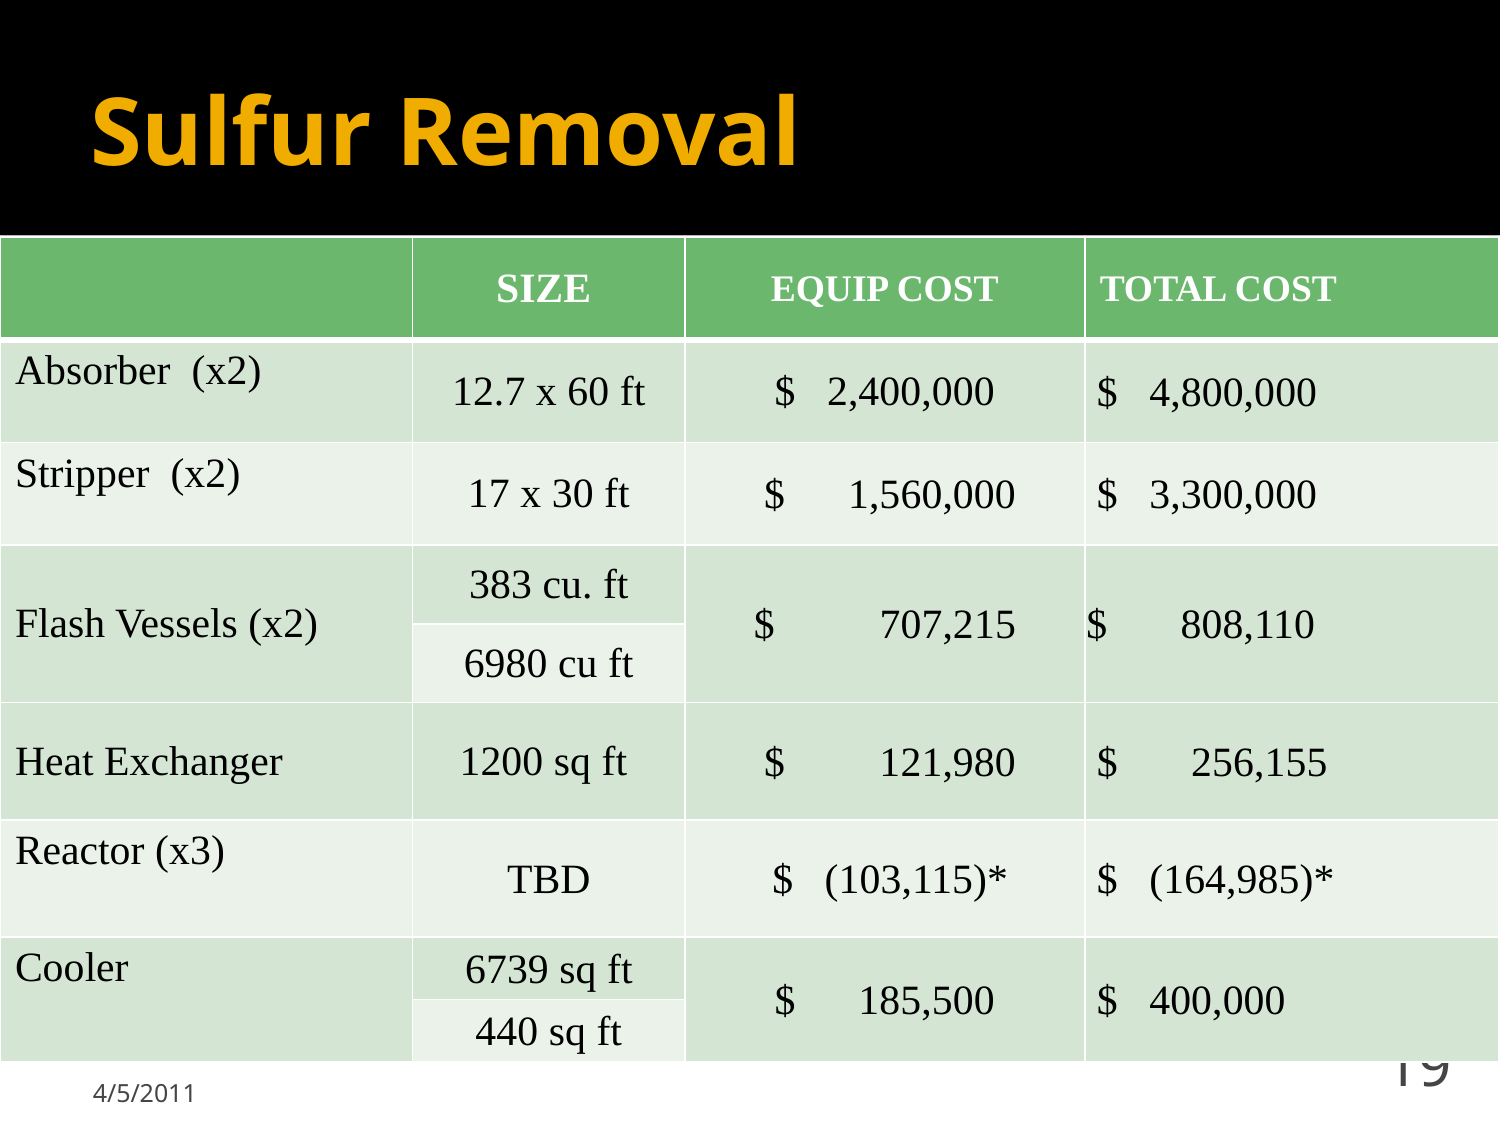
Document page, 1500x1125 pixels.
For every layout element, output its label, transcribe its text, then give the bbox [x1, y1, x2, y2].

table_cell $ 2,400,000 [686, 343, 1084, 442]
table_cell $ 256,155 [1086, 703, 1498, 819]
table_cell 1200 sq ft [413, 703, 684, 819]
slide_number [75, 1063, 425, 1108]
table_cell $ 707,215 [686, 546, 1084, 702]
table_cell 6739 sq ft [413, 938, 684, 999]
table_cell $ 400,000 [1086, 938, 1498, 1061]
slide_number 19 [1345, 1063, 1467, 1108]
table_cell $ 4,800,000 [1086, 343, 1498, 442]
table_cell 383 cu. ft [413, 546, 684, 623]
table_cell $ 808,110 [1086, 546, 1498, 702]
table_cell Cooler [1, 938, 412, 1061]
table_cell Stripper (x2) [1, 443, 412, 544]
table_header EQUIP COST [686, 238, 1084, 337]
table_header SIZE [413, 238, 684, 337]
table_cell Absorber (x2) [1, 343, 412, 442]
table_cell $ 1,560,000 [686, 443, 1084, 544]
table_cell $ 121,980 [686, 703, 1084, 819]
table_cell 440 sq ft [413, 1000, 684, 1061]
table_cell 6980 cu ft [413, 625, 684, 702]
table_cell 17 x 30 ft [413, 443, 684, 544]
table_cell $ 3,300,000 [1086, 443, 1498, 544]
table_cell TBD [413, 821, 684, 936]
table_cell Reactor (x3) [1, 821, 412, 936]
table_cell Flash Vessels (x2) [1, 546, 412, 702]
table_cell 12.7 x 60 ft [413, 343, 684, 442]
table_cell $ (164,985)* [1086, 821, 1498, 936]
table_header TOTAL COST [1086, 238, 1498, 337]
table_cell $ 185,500 [686, 938, 1084, 1061]
table_header [1, 238, 412, 337]
title Sulfur Removal [75, 25, 1425, 231]
table_cell Heat Exchanger [1, 703, 412, 819]
table_cell $ (103,115)* [686, 821, 1084, 936]
